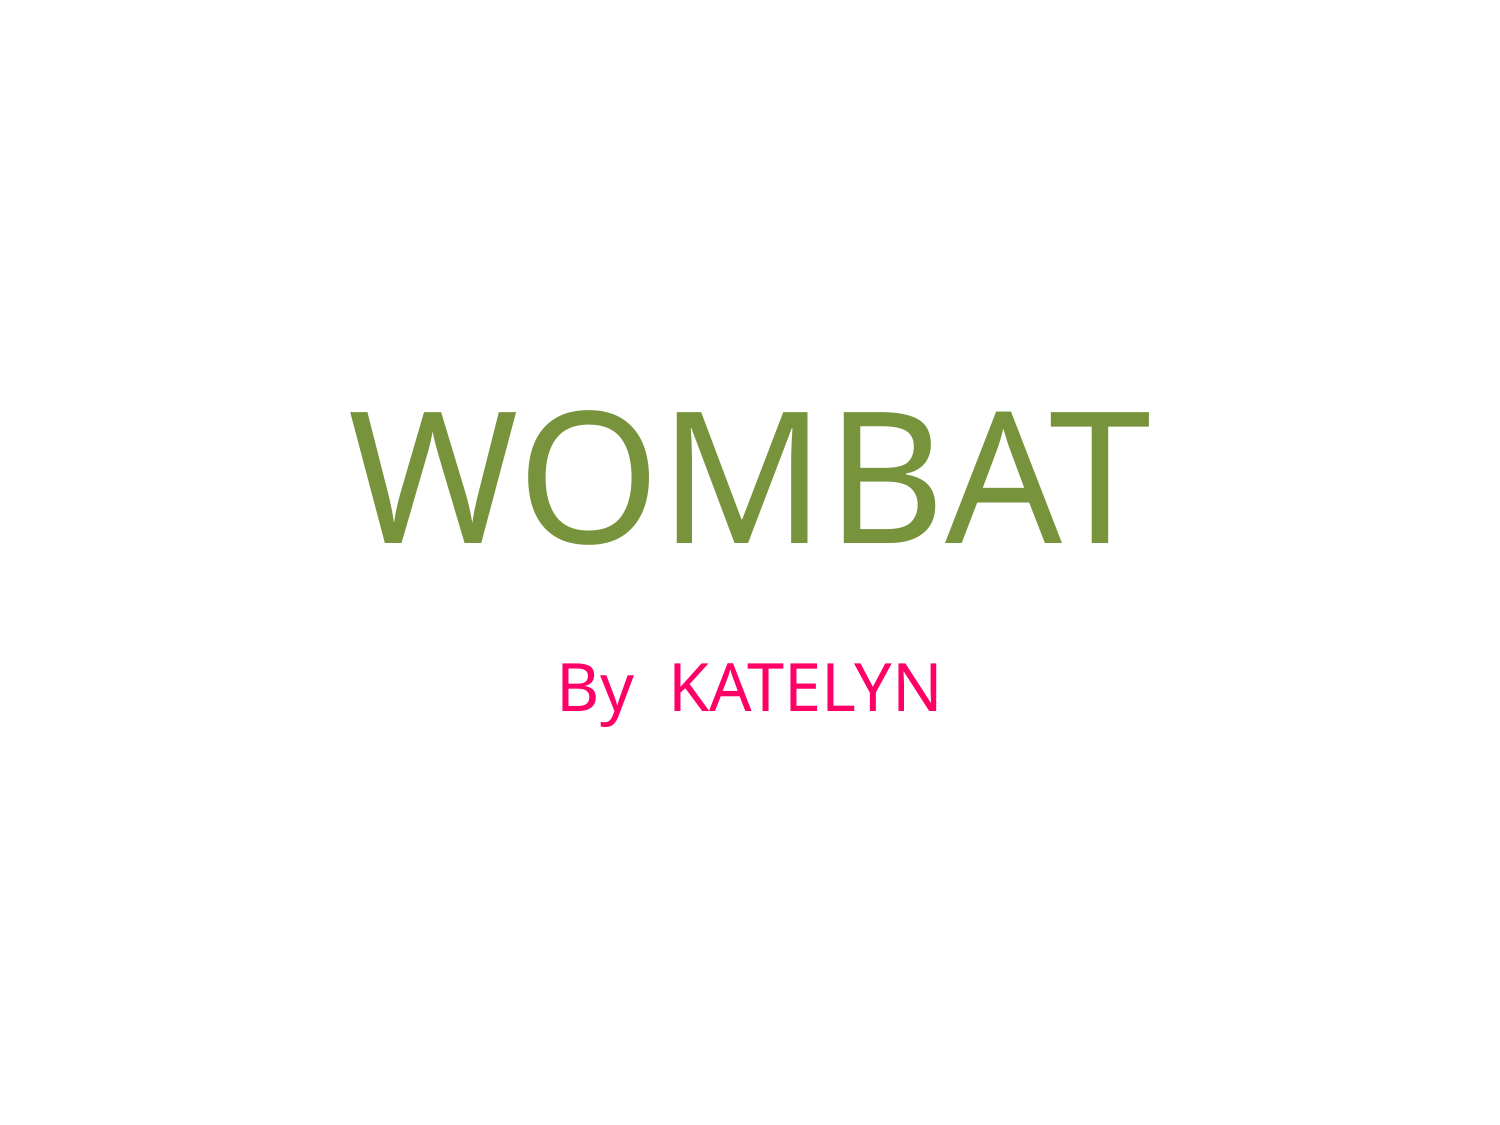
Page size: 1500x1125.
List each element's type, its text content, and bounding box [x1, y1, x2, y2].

subtitle By KATELYN [225, 637, 1275, 925]
title WOMBAT [112, 349, 1388, 591]
